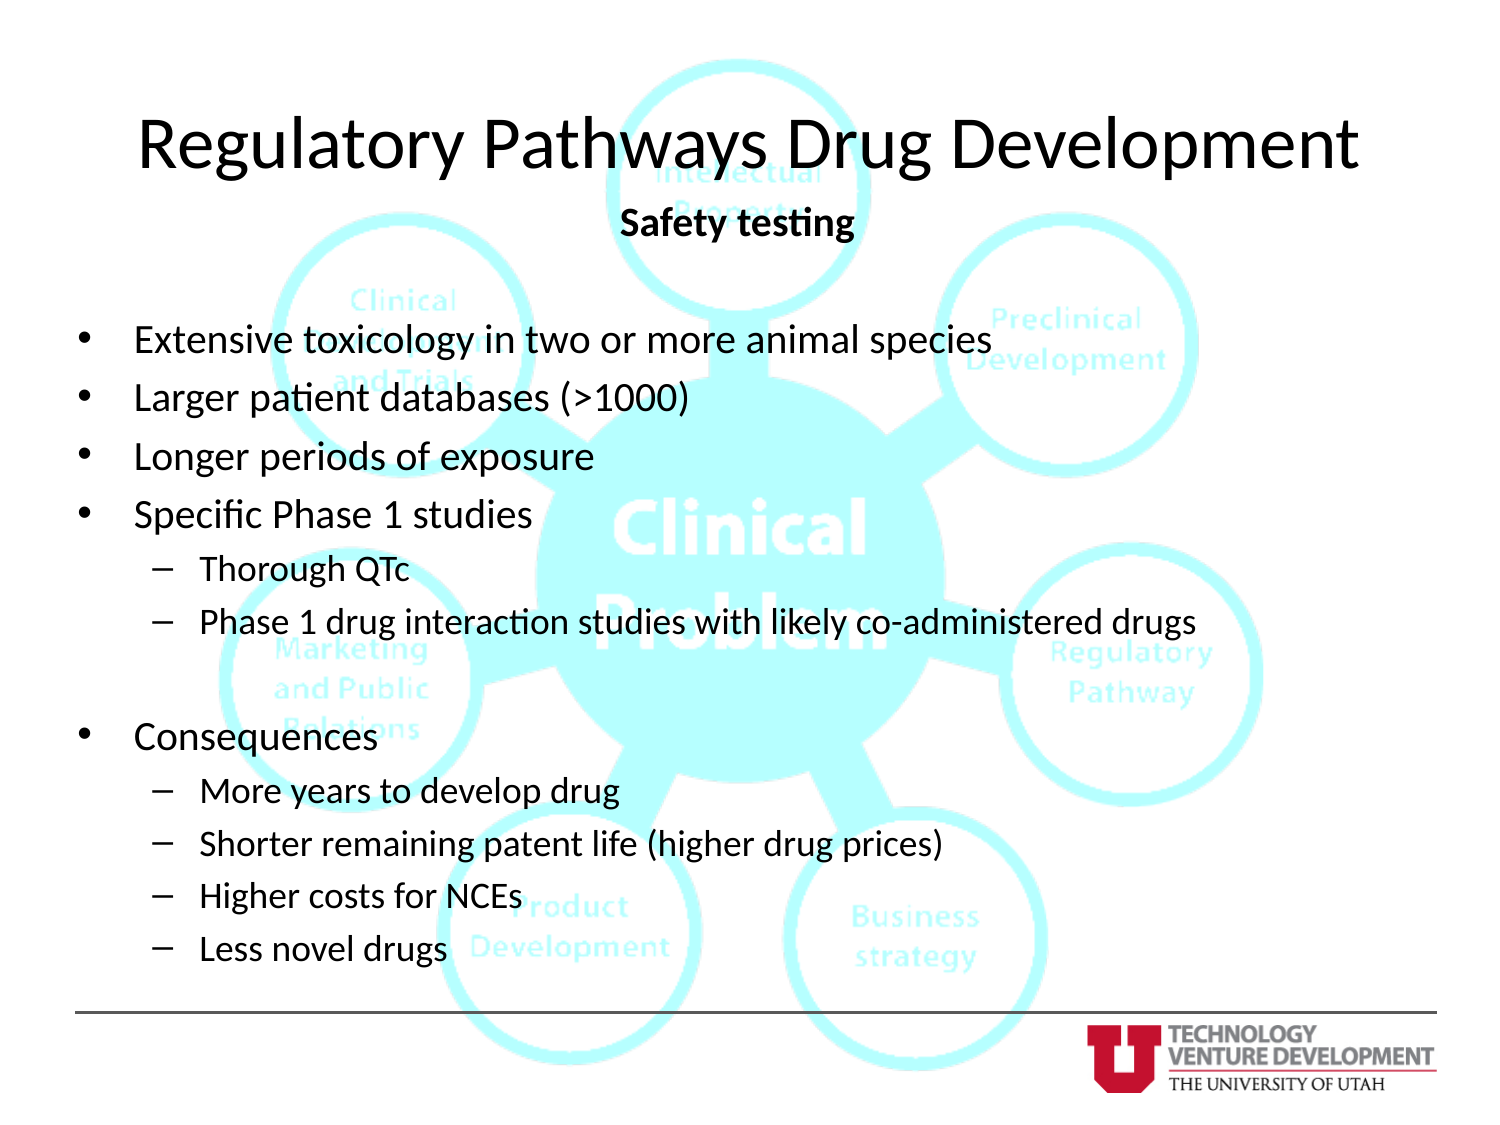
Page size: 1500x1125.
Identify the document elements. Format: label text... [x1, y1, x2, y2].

list Safety testing Extensive toxicology in two or more animal species Larger patient databases (>1000) Longer periods of exposure Specific Phase 1 studies Thorough QTc Phase 1 drug interaction studies with likely co-administered drugs Consequences More years to develop drug Shorter remaining patent life (higher drug prices) Higher costs for NCEs Less novel drugs [62, 187, 1413, 931]
title Regulatory Pathways Drug Development [74, 44, 1426, 233]
picture [1087, 1024, 1438, 1093]
